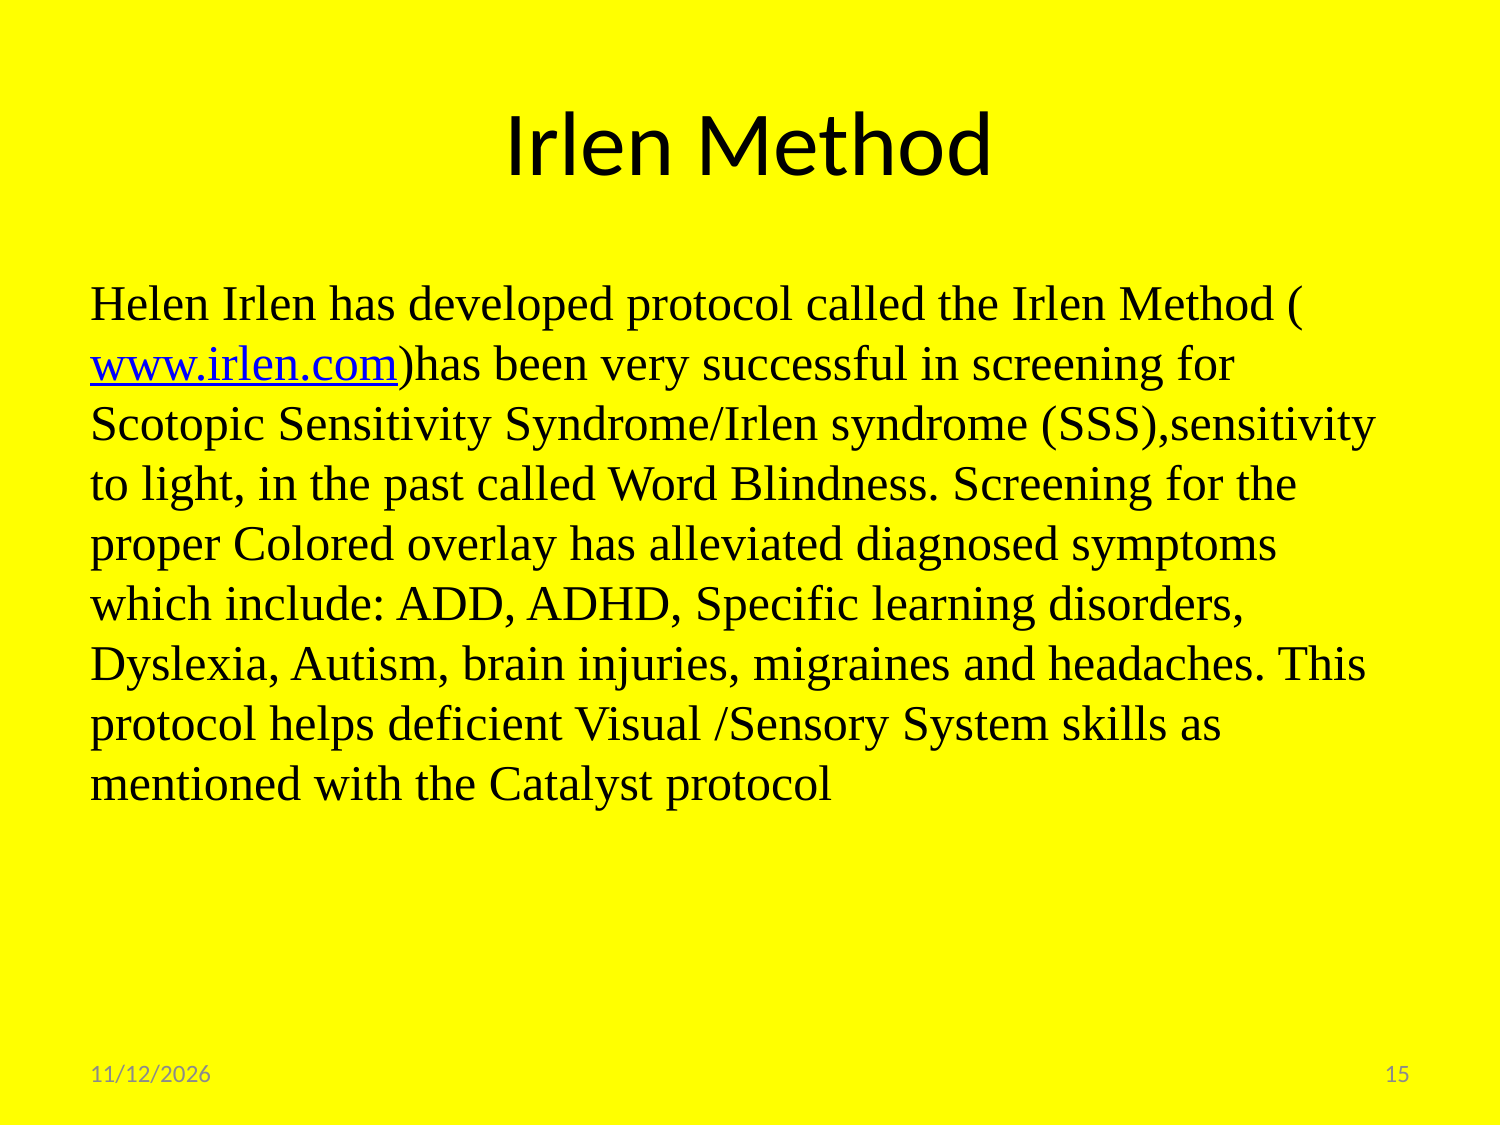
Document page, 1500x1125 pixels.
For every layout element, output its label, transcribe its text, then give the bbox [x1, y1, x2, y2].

list Helen Irlen has developed protocol called the Irlen Method (www.irlen.com)has been very successful in screening for Scotopic Sensitivity Syndrome/Irlen syndrome (SSS),sensitivity to light, in the past called Word Blindness. Screening for the proper Colored overlay has alleviated diagnosed symptoms which include: ADD, ADHD, Specific learning disorders, Dyslexia, Autism, brain injuries, migraines and headaches. This protocol helps deficient Visual /Sensory System skills as mentioned with the Catalyst protocol [75, 262, 1425, 1005]
title Irlen Method [75, 45, 1425, 233]
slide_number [75, 1042, 425, 1103]
slide_number 15 [1074, 1042, 1425, 1103]
